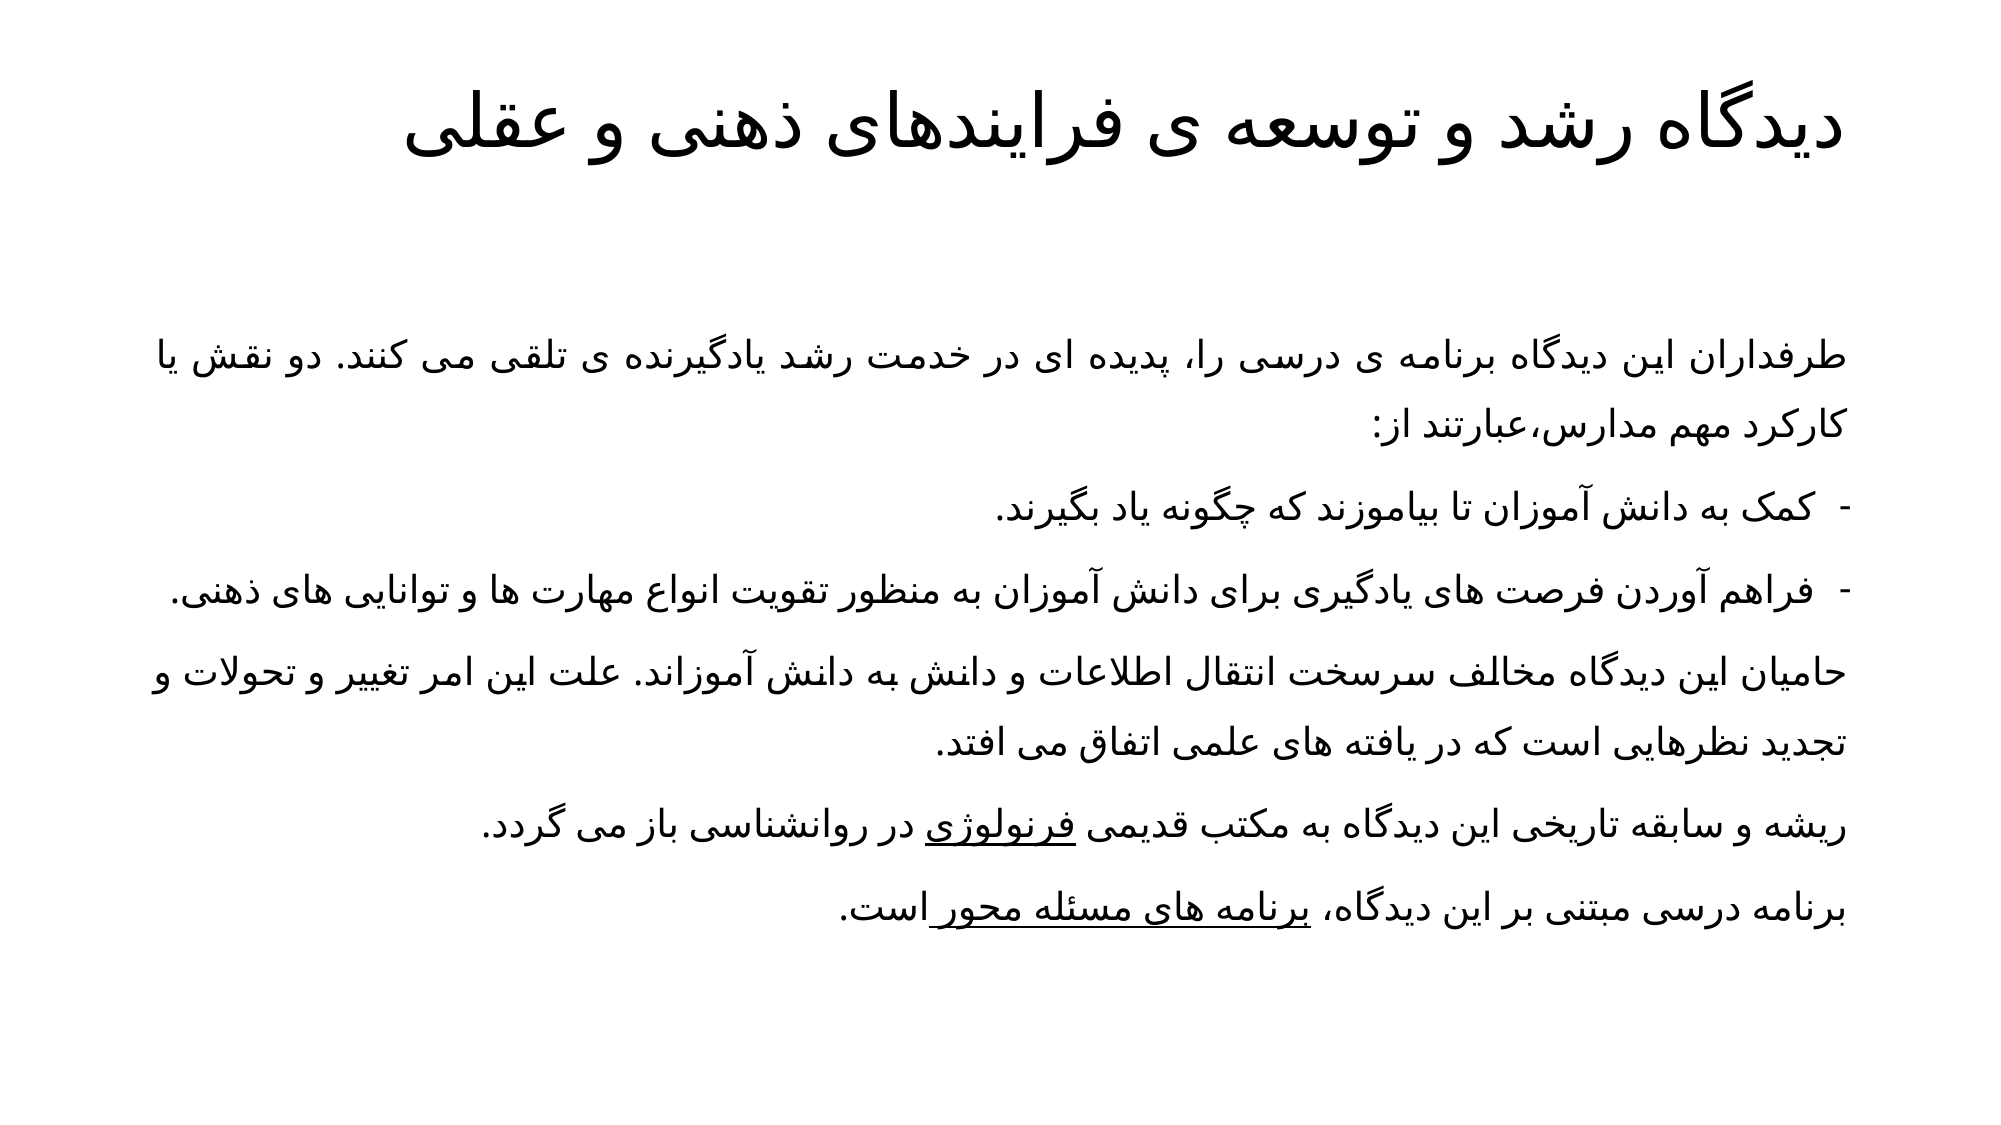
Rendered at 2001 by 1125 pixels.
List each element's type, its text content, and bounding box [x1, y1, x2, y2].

list طرفداران این دیدگاه برنامه ی درسی را، پدیده ای در خدمت رشد یادگیرنده ی تلقی می کنند. دو نقش یا کارکرد مهم مدارس،عبارتند از: کمک به دانش آموزان تا بیاموزند که چگونه یاد بگیرند. فراهم آوردن فرصت های یادگیری برای دانش آموزان به منظور تقویت انواع مهارت ها و توانایی های ذهنی. حامیان این دیدگاه مخالف سرسخت انتقال اطلاعات و دانش به دانش آموزاند. علت این امر تغییر و تحولات و تجدید نظرهایی است که در یافته های علمی اتفاق می افتد. ریشه و سابقه تاریخی این دیدگاه به مکتب قدیمی فرنولوژی در روانشناسی باز می گردد. برنامه درسی مبتنی بر این دیدگاه، برنامه های مسئله محور است. [137, 299, 1863, 1014]
title دیدگاه رشد و توسعه ی فرایندهای ذهنی و عقلی [137, 59, 1863, 278]
